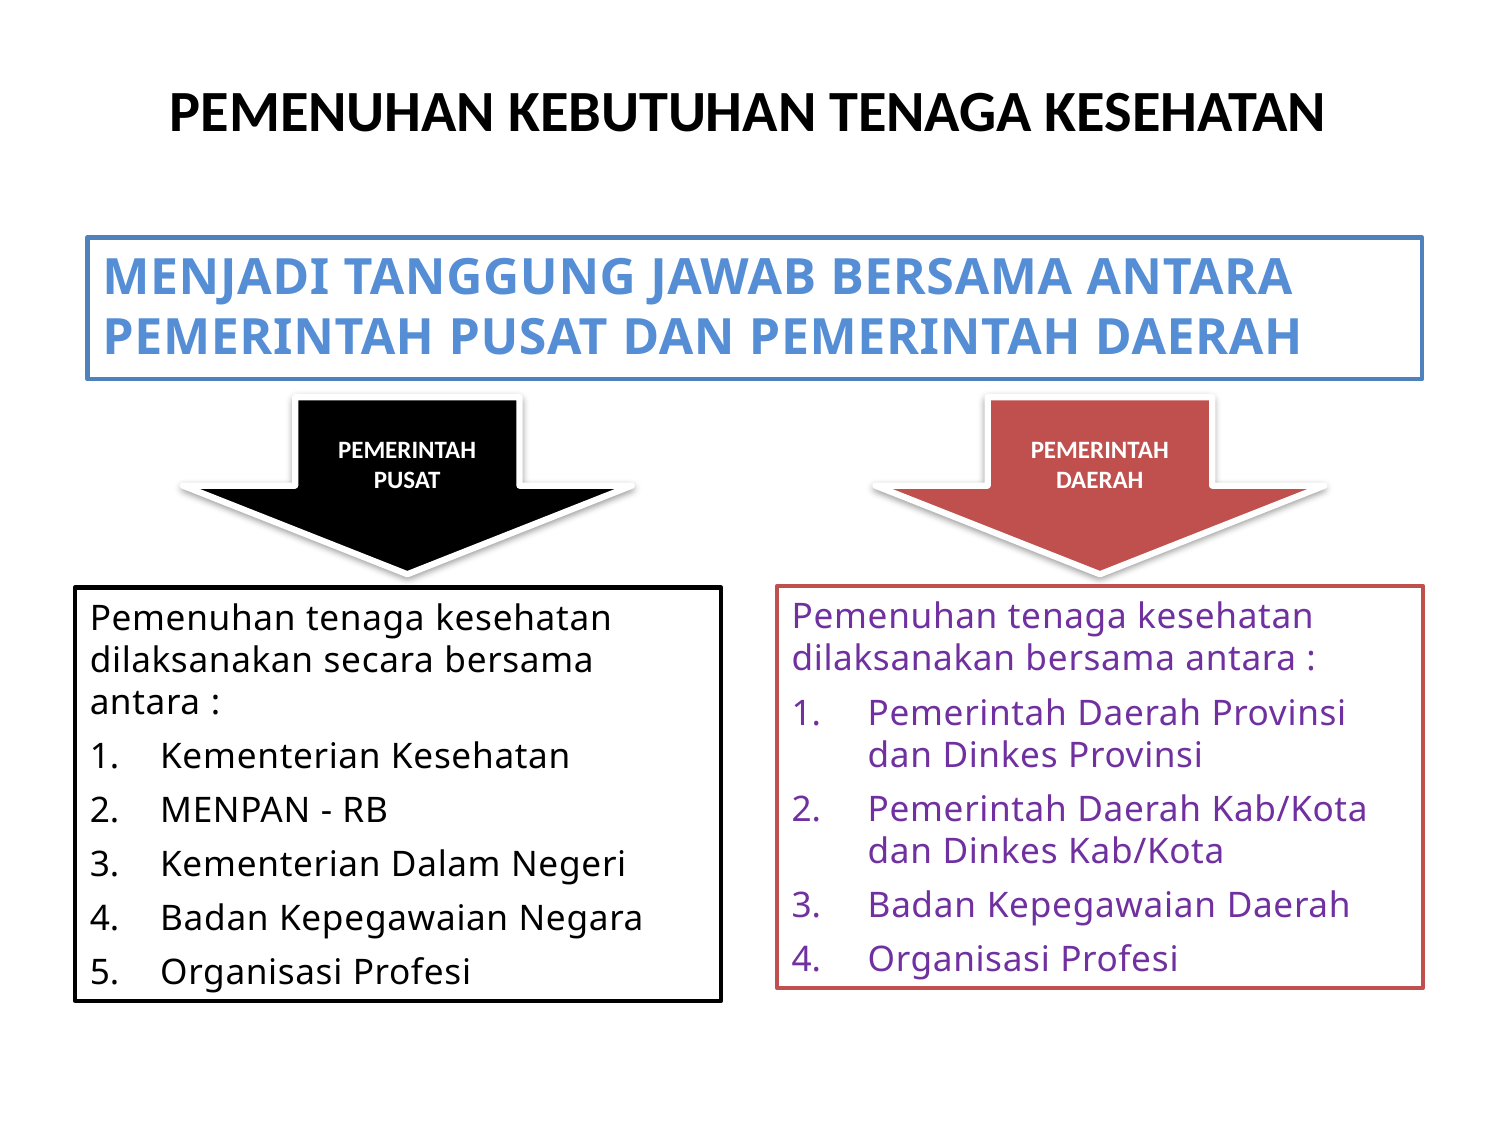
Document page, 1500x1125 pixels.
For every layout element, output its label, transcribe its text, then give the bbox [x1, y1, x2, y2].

text_box MENJADI TANGGUNG JAWAB BERSAMA ANTARA PEMERINTAH PUSAT DAN PEMERINTAH DAERAH [85, 235, 1424, 381]
title PEMENUHAN KEBUTUHAN TENAGA KESEHATAN [76, 7, 1420, 209]
text_box Pemenuhan tenaga kesehatan dilaksanakan bersama antara : Pemerintah Daerah Provinsi dan Dinkes Provinsi Pemerintah Daerah Kab/Kota dan Dinkes Kab/Kota Badan Kepegawaian Daerah Organisasi Profesi [775, 584, 1425, 990]
text_box Pemenuhan tenaga kesehatan dilaksanakan secara bersama antara : Kementerian Kesehatan MENPAN - RB Kementerian Dalam Negeri Badan Kepegawaian Negara Organisasi Profesi [73, 585, 723, 1003]
text_box PEMERINTAH PUSAT [179, 394, 635, 578]
text_box PEMERINTAH DAERAH [872, 394, 1328, 578]
